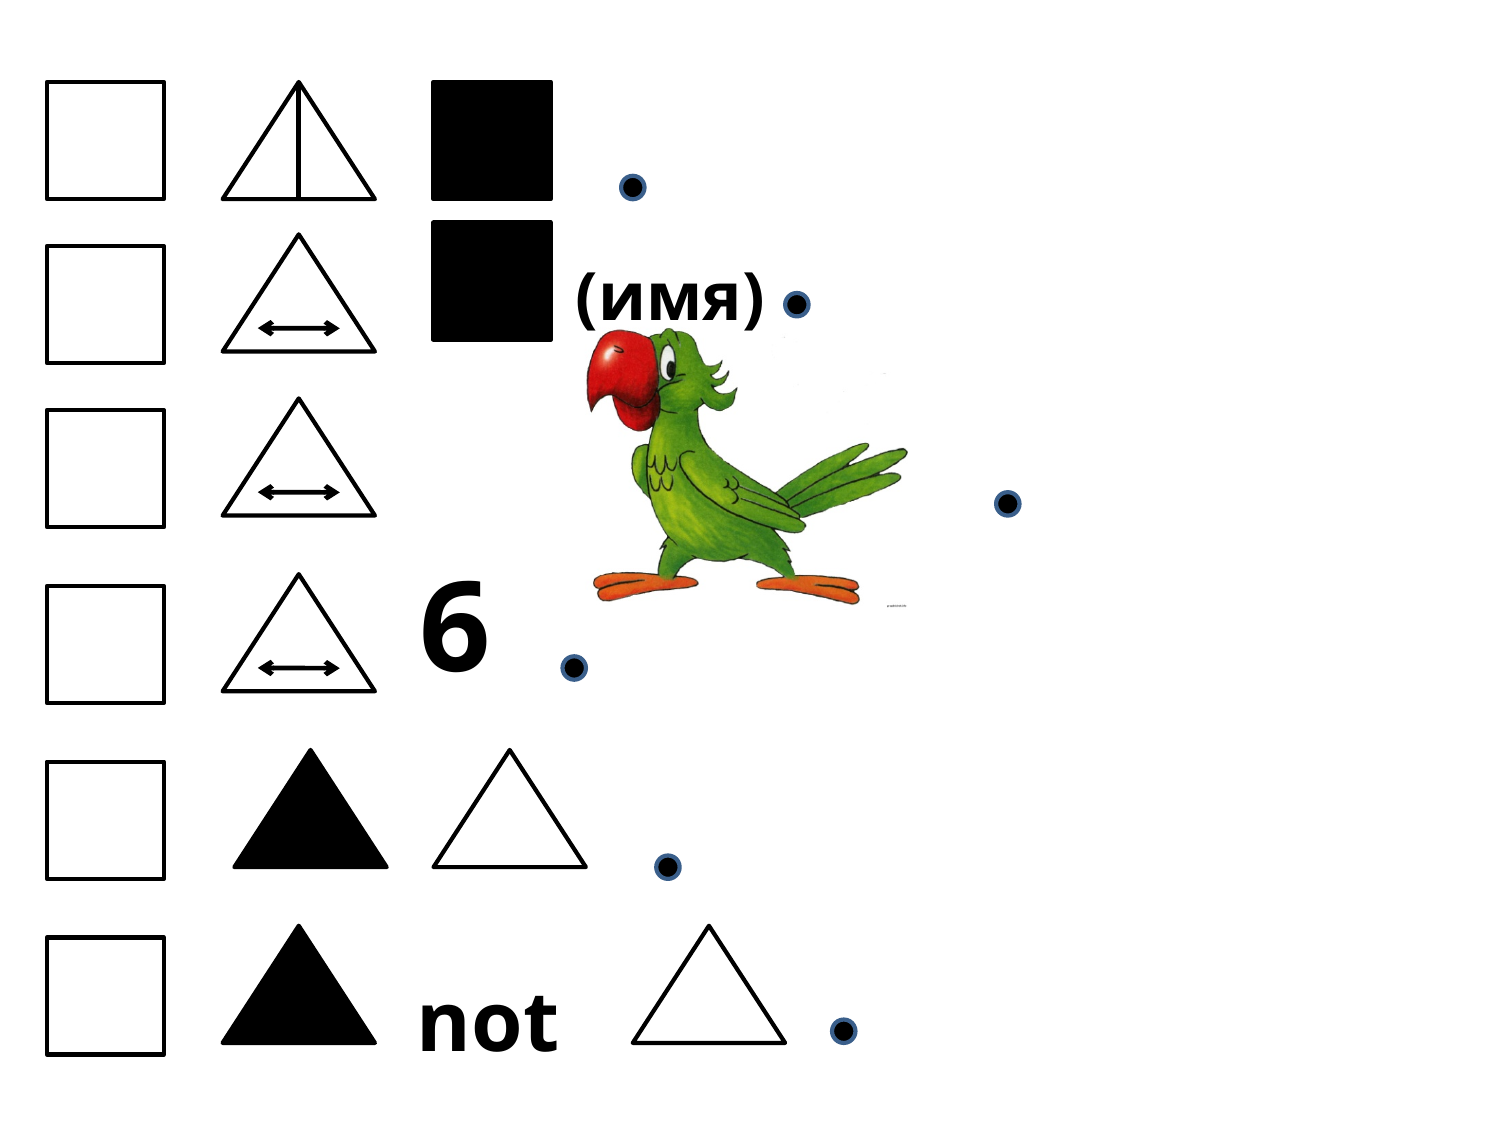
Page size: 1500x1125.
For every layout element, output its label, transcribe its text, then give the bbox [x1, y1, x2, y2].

text_box (имя) [486, 246, 781, 341]
text_box [45, 584, 166, 705]
text_box [220, 572, 377, 694]
text_box [259, 79, 338, 138]
text_box [654, 853, 682, 881]
text_box [431, 220, 553, 342]
picture [573, 316, 908, 610]
text_box 6 [405, 538, 507, 704]
text_box [45, 244, 166, 365]
text_box [783, 290, 811, 314]
text_box [619, 173, 647, 202]
text_box [431, 747, 588, 870]
text_box [994, 490, 1022, 518]
text_box [45, 935, 166, 1057]
text_box [220, 232, 377, 354]
text_box [630, 923, 787, 1046]
text_box [220, 923, 377, 1046]
text_box [45, 408, 166, 529]
text_box [431, 80, 553, 201]
text_box [232, 747, 389, 870]
text_box [220, 150, 377, 202]
text_box [220, 396, 377, 518]
text_box [45, 80, 166, 201]
text_box [560, 654, 589, 682]
text_box [45, 760, 166, 881]
text_box [829, 1017, 858, 1046]
text_box not [402, 960, 575, 1076]
